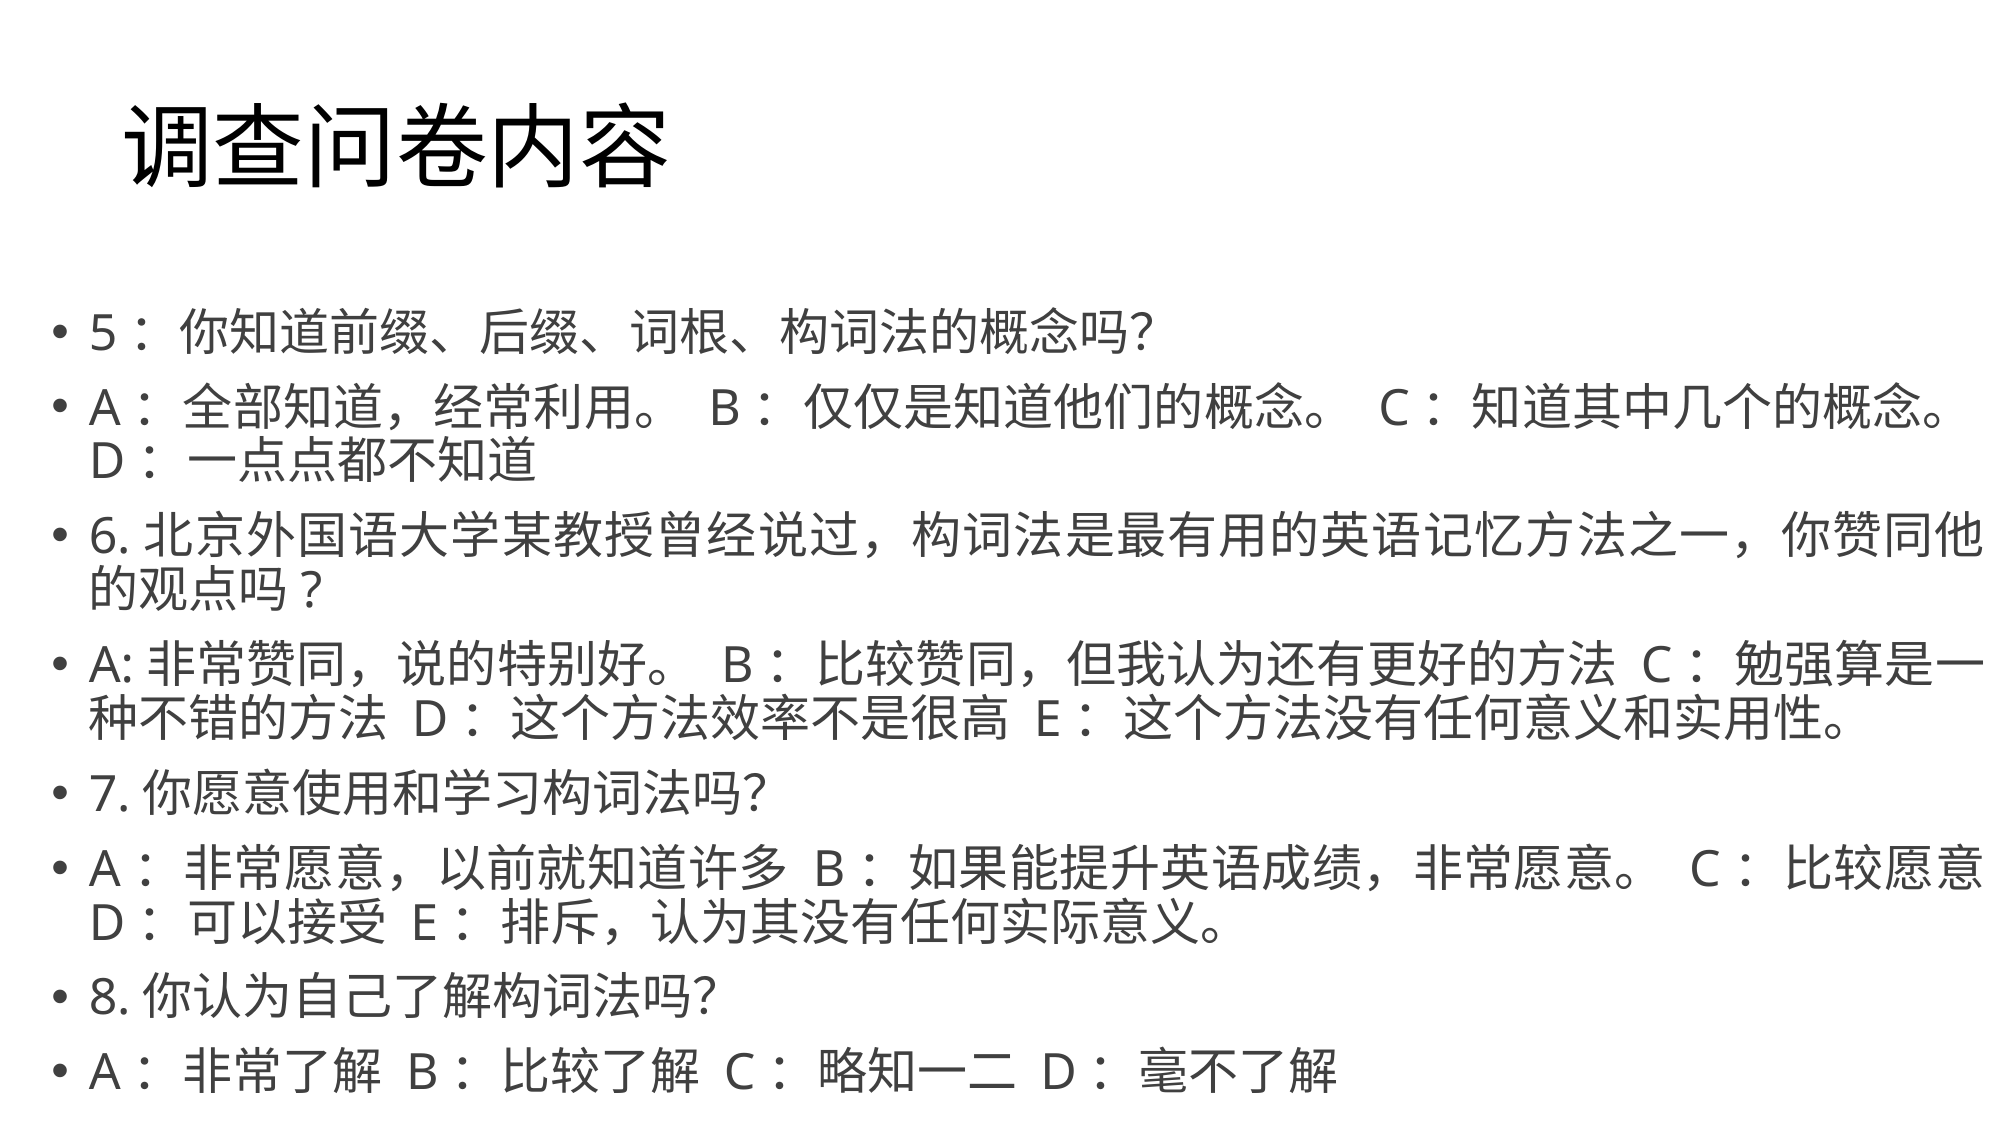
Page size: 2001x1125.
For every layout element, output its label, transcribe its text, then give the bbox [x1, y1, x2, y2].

list 5：你知道前缀、后缀、词根、构词法的概念吗？ A：全部知道，经常利用。 B：仅仅是知道他们的概念。 C：知道其中几个的概念。D：一点点都不知道 6.北京外国语大学某教授曾经说过，构词法是最有用的英语记忆方法之一，你赞同他的观点吗? A:非常赞同，说的特别好。 B：比较赞同，但我认为还有更好的方法 C：勉强算是一种不错的方法 D：这个方法效率不是很高 E：这个方法没有任何意义和实用性。 7.你愿意使用和学习构词法吗？ A：非常愿意，以前就知道许多 B：如果能提升英语成绩，非常愿意。 C：比较愿意 D：可以接受 E：排斥，认为其没有任何实际意义。 8.你认为自己了解构词法吗？ A：非常了解 B：比较了解 C：略知一二 D：毫不了解 [36, 299, 2000, 1125]
title 调查问卷内容 [106, 42, 1832, 260]
